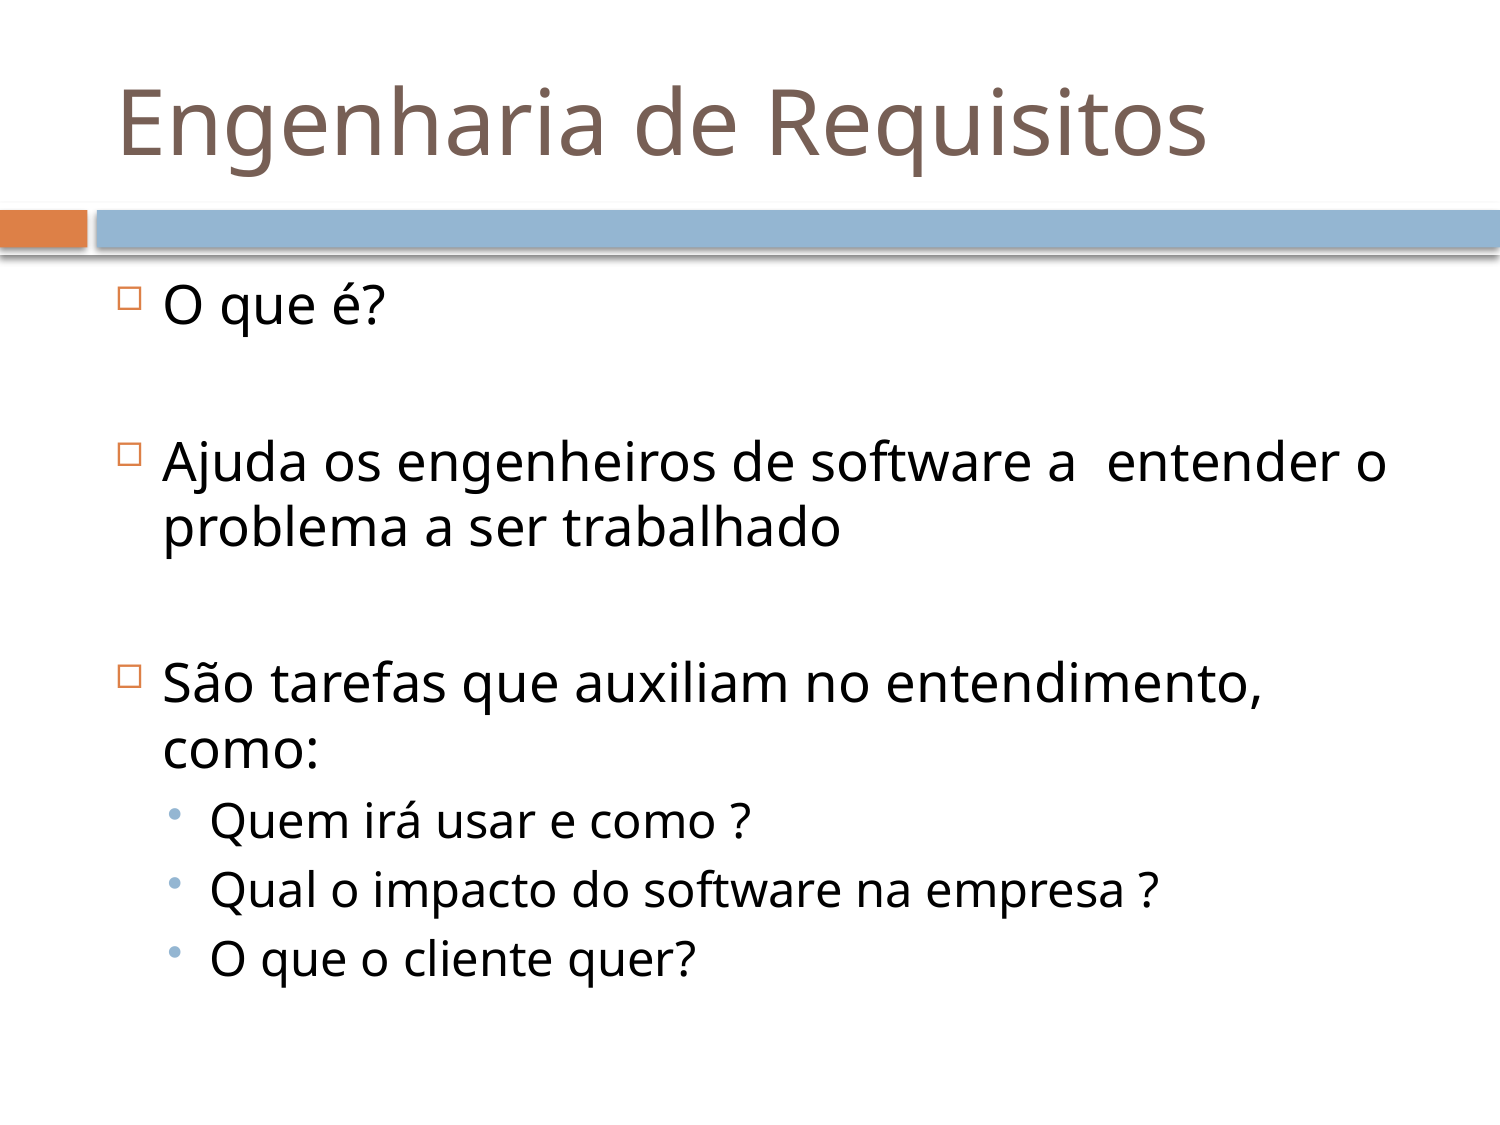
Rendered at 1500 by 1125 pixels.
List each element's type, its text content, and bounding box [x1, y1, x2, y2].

list O que é? Ajuda os engenheiros de software a entender o problema a ser trabalhado São tarefas que auxiliam no entendimento, como: Quem irá usar e como ? Qual o impacto do software na empresa ? O que o cliente quer? [100, 262, 1438, 1000]
title Engenharia de Requisitos [100, 37, 1438, 200]
